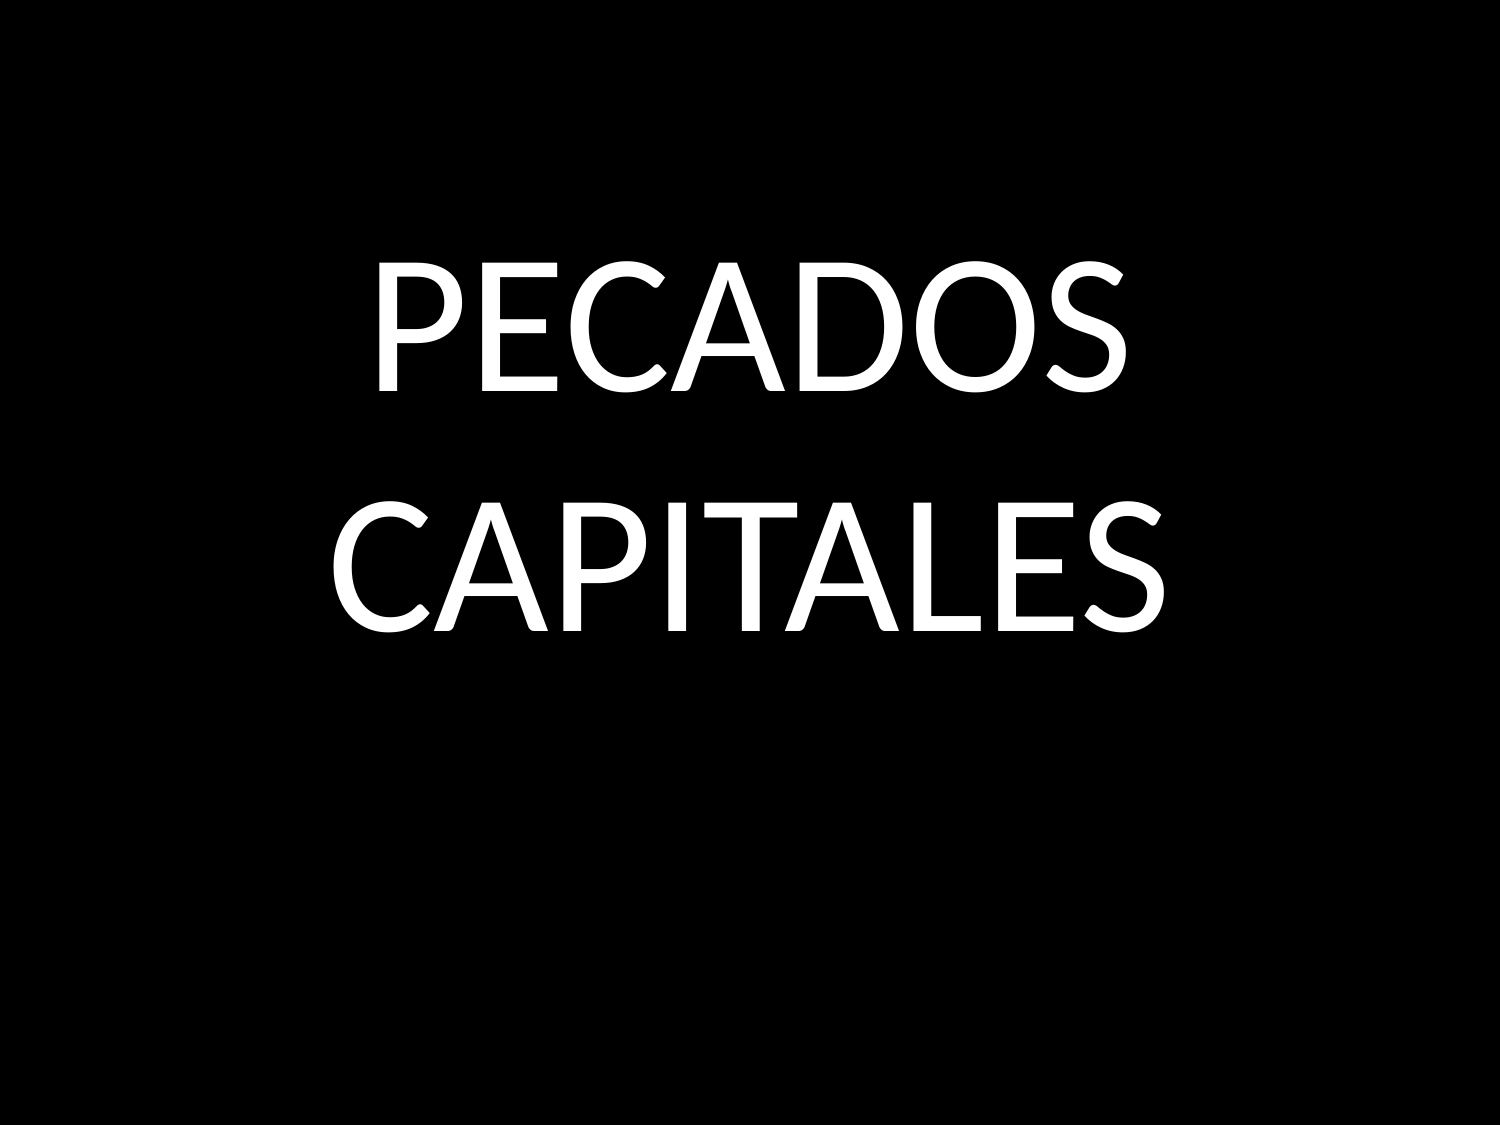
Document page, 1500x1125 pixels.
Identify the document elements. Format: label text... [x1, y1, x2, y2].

title PECADOS CAPITALES [75, 337, 1425, 525]
